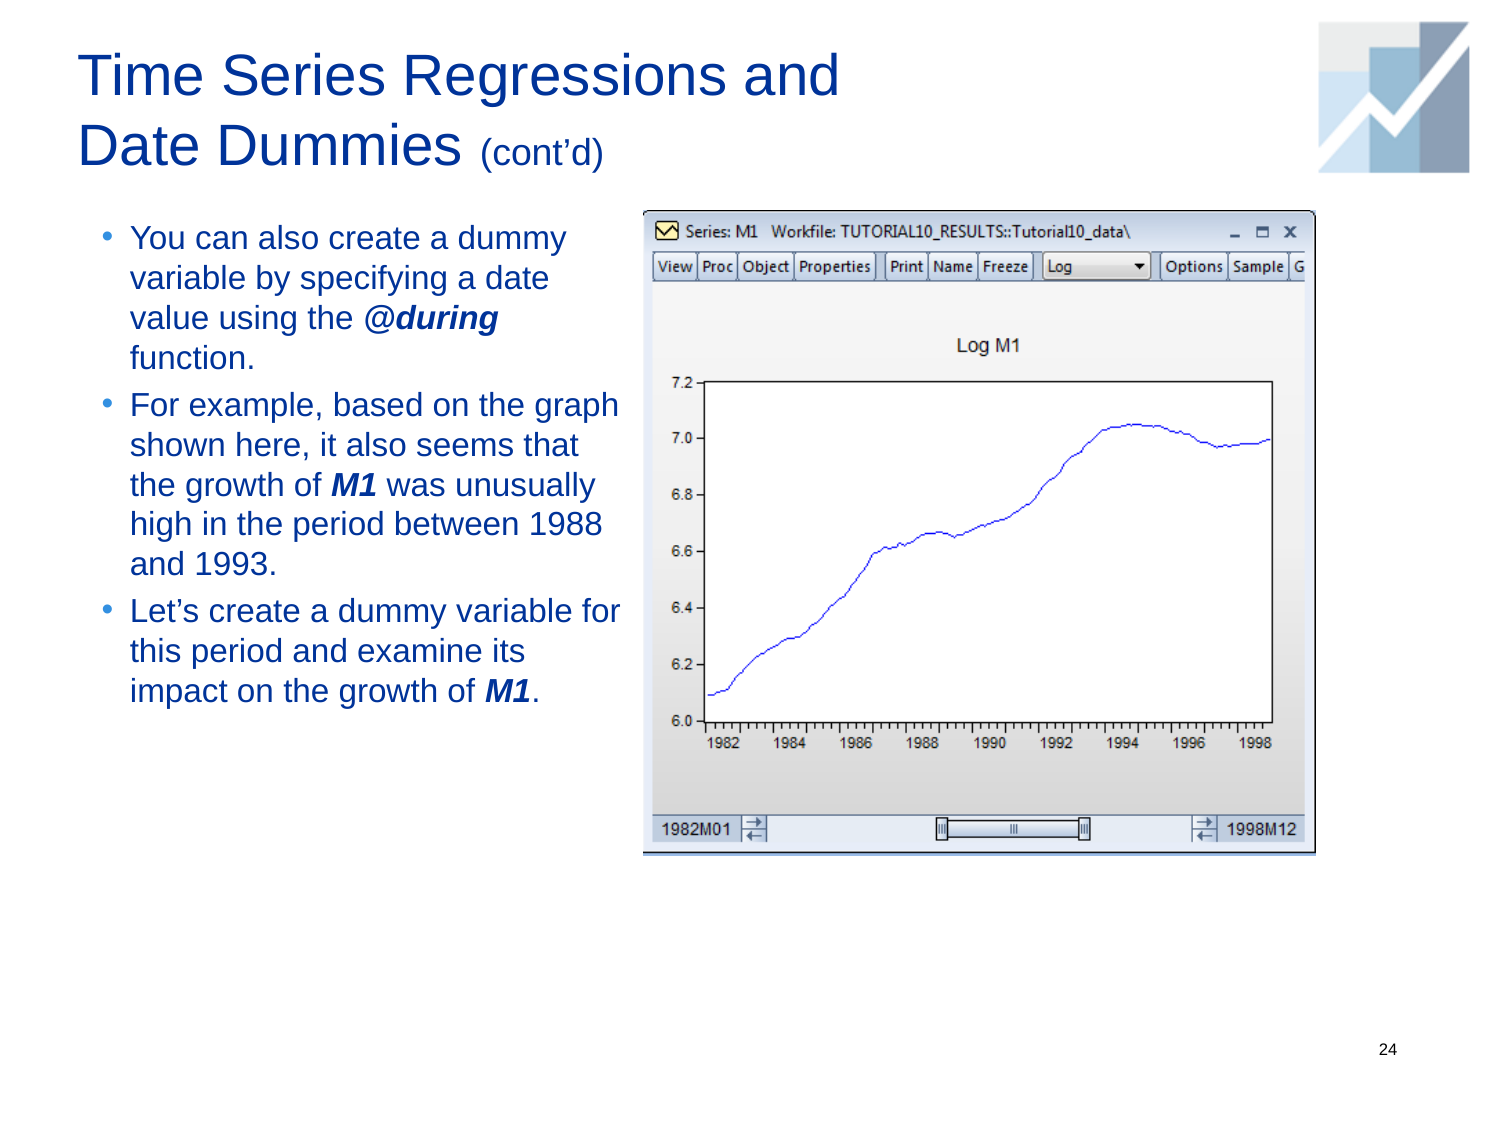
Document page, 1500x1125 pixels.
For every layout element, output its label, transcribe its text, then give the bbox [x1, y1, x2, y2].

picture [1300, 11, 1479, 181]
slide_number 24 [1262, 1015, 1413, 1067]
title Time Series Regressions and Date Dummies (cont’d) [62, 0, 1297, 185]
list You can also create a dummy variable by specifying a date value using the @during function. For example, based on the graph shown here, it also seems that the growth of M1 was unusually high in the period between 1988 and 1993. Let’s create a dummy variable for this period and examine its impact on the growth of M1. [86, 208, 644, 723]
picture [643, 210, 1316, 857]
